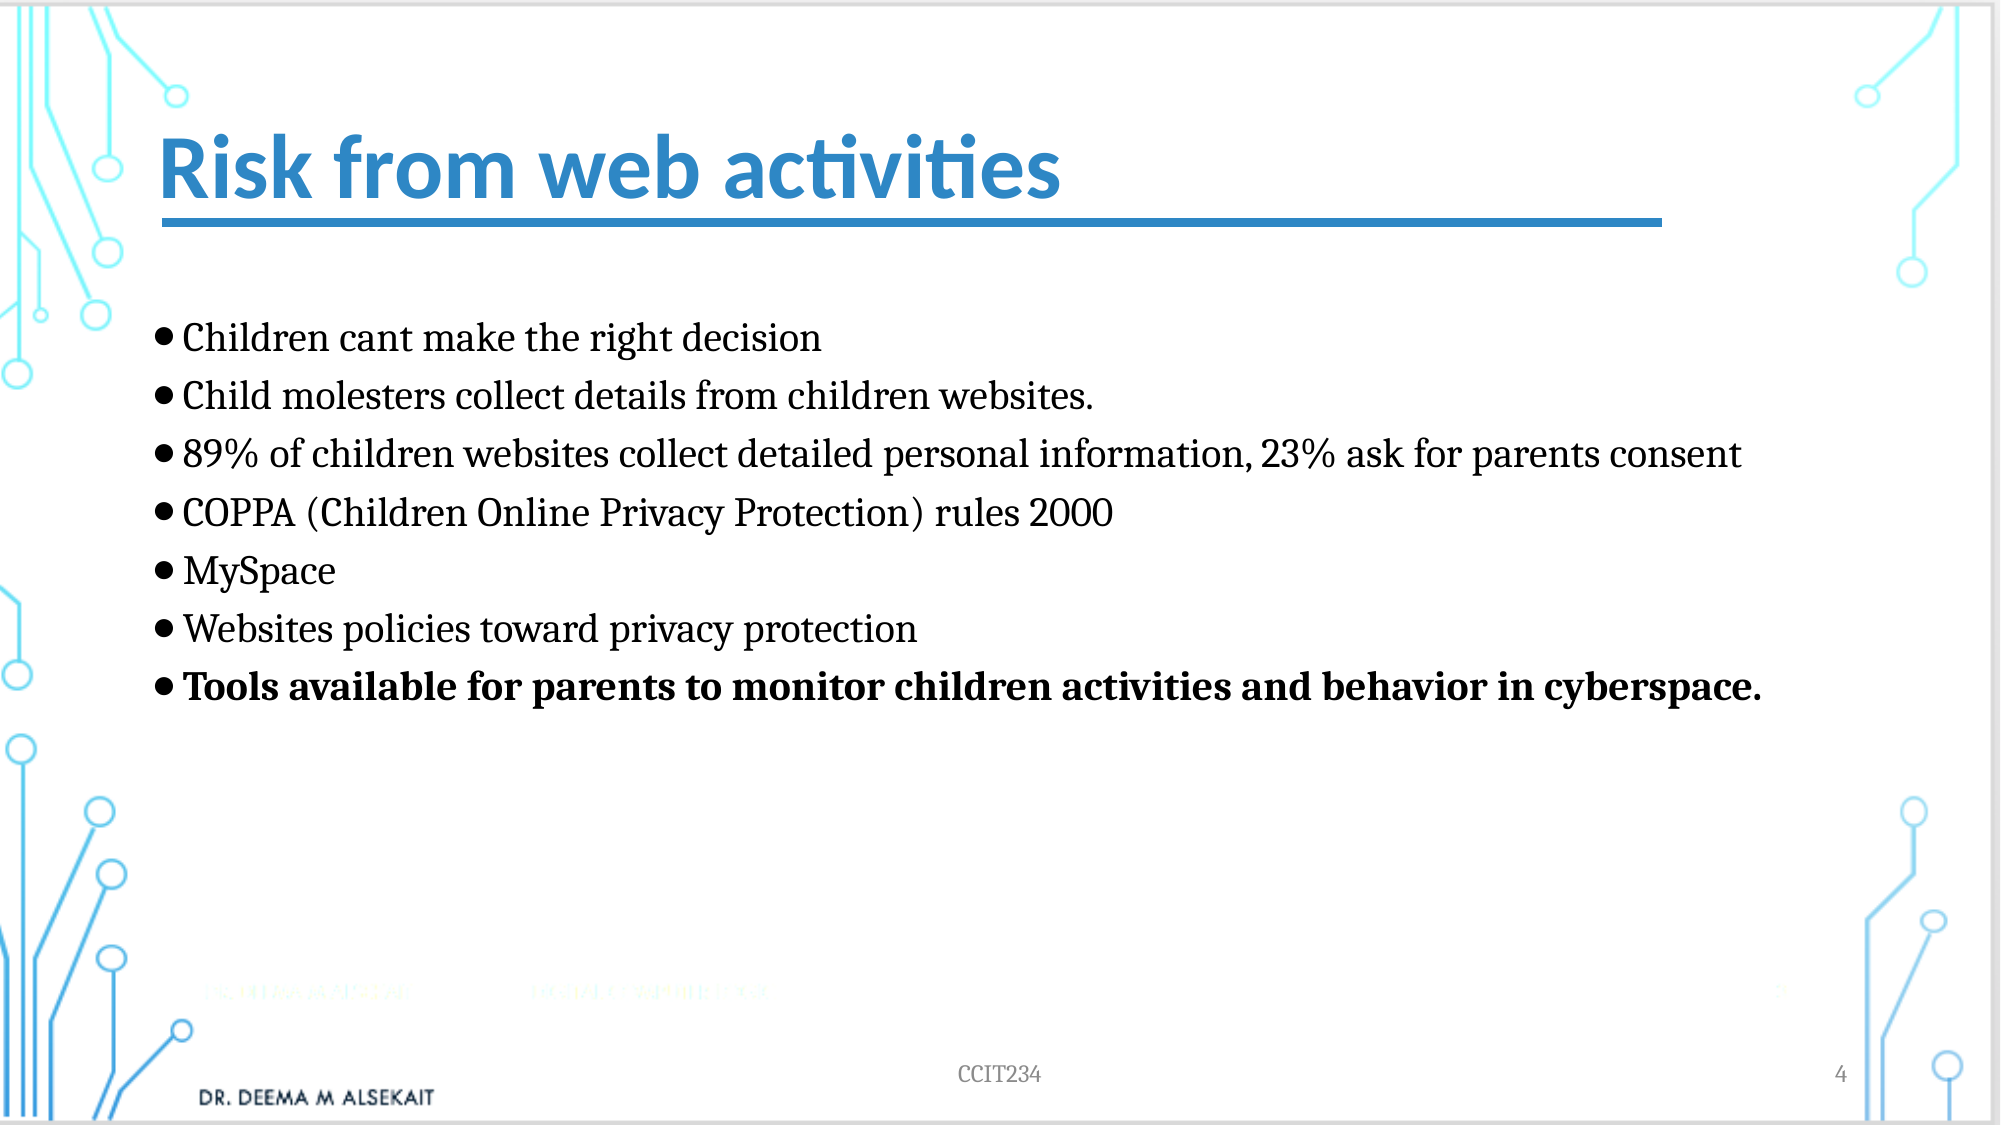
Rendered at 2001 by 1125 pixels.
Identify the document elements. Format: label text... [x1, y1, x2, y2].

picture [0, 0, 2001, 1125]
slide_number 4 [1412, 1042, 1863, 1103]
title Risk from web activities [152, 0, 1630, 223]
footer CCIT234 [662, 1042, 1338, 1103]
list Children cant make the right decision Child molesters collect details from children websites. 89% of children websites collect detailed personal information, 23% ask for parents consent COPPA (Children Online Privacy Protection) rules 2000 MySpace Websites policies toward privacy protection Tools available for parents to monitor children activities and behavior in cyberspace. [114, 303, 1773, 900]
